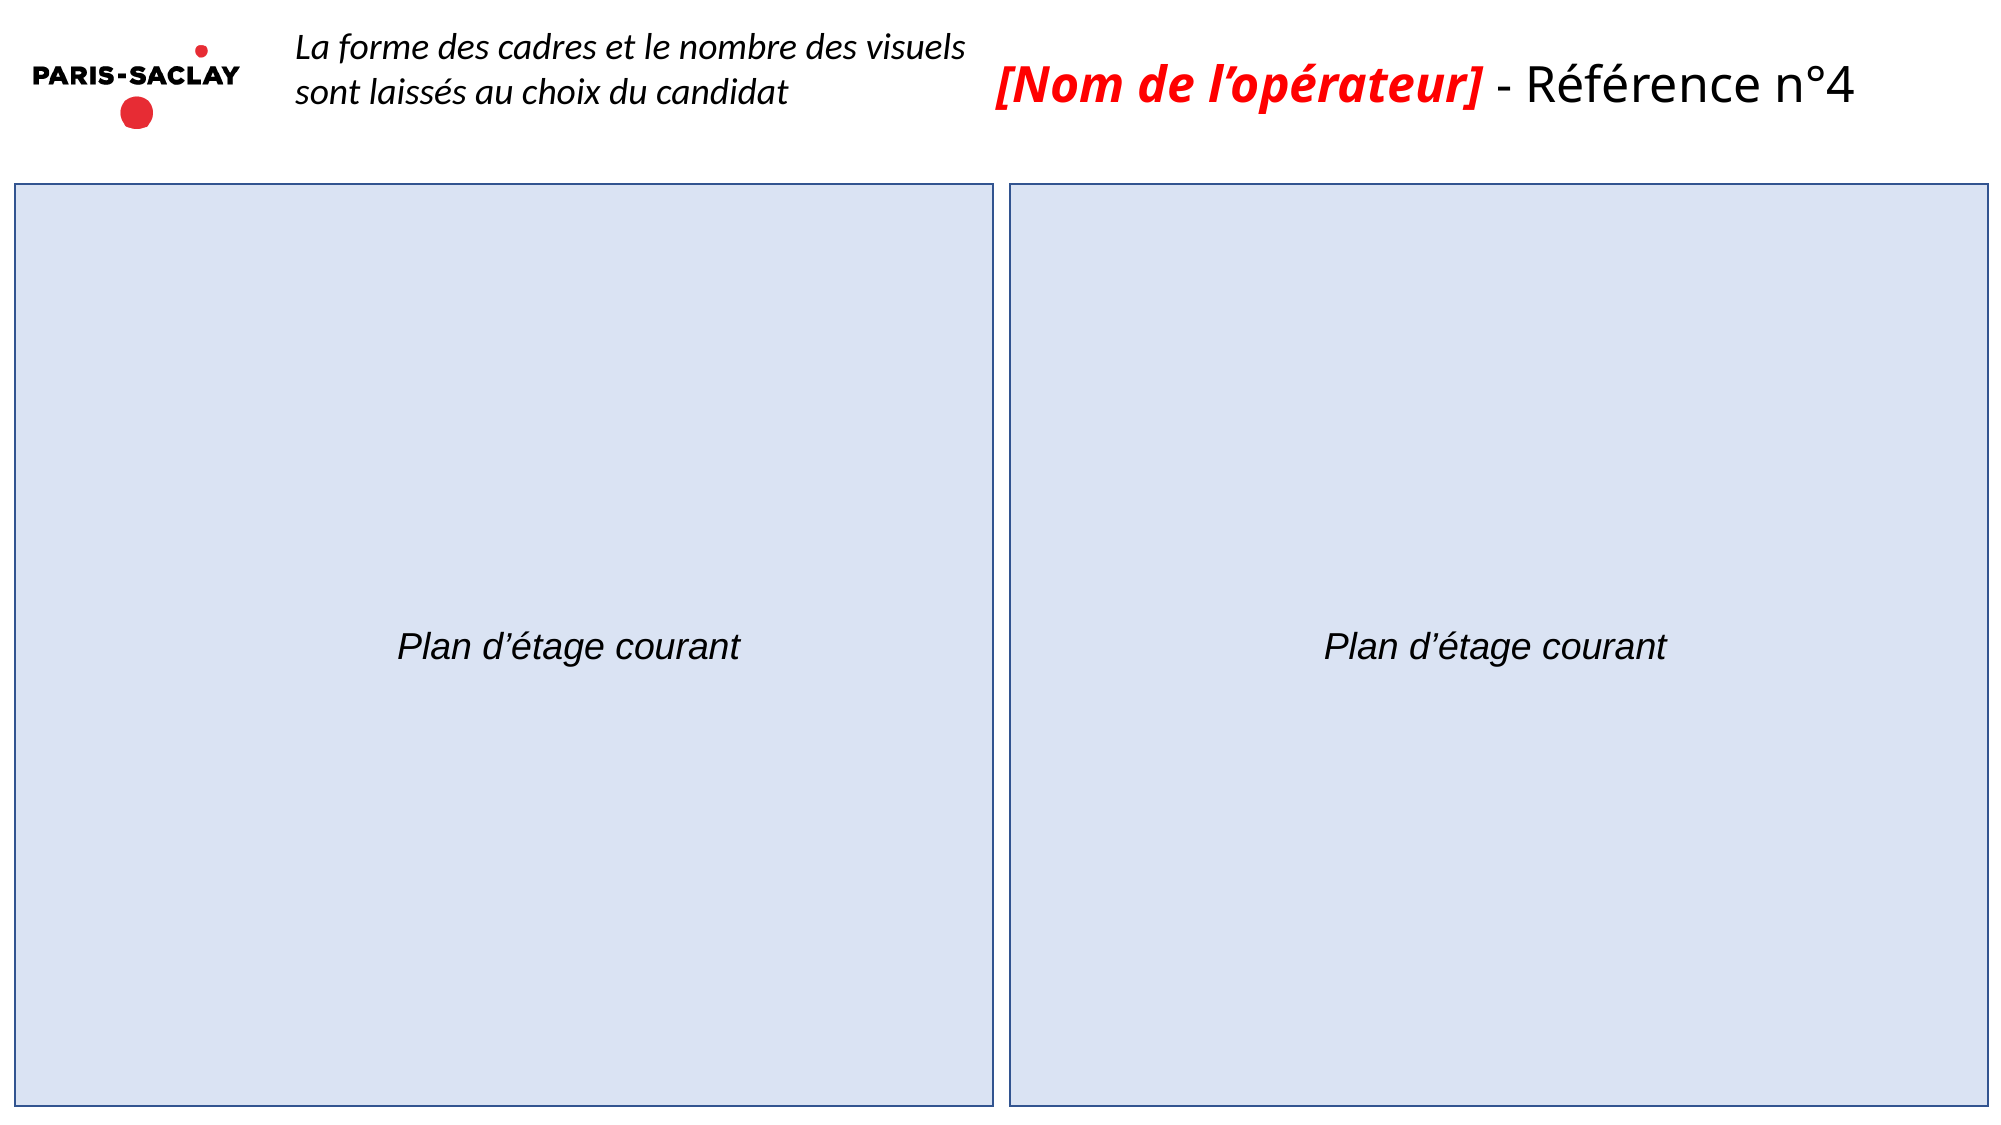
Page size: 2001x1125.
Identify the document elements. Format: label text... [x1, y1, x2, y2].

picture [0, 18, 273, 155]
text_box [Nom de l’opérateur] - Référence n°4 [981, 44, 2000, 120]
text_box [14, 183, 994, 1107]
text_box [1009, 183, 1989, 1107]
text_box La forme des cadres et le nombre des visuels sont laissés au choix du candidat [280, 14, 1683, 120]
text_box Plan d’étage courant [382, 614, 783, 675]
text_box Plan d’étage courant [1309, 614, 1779, 675]
